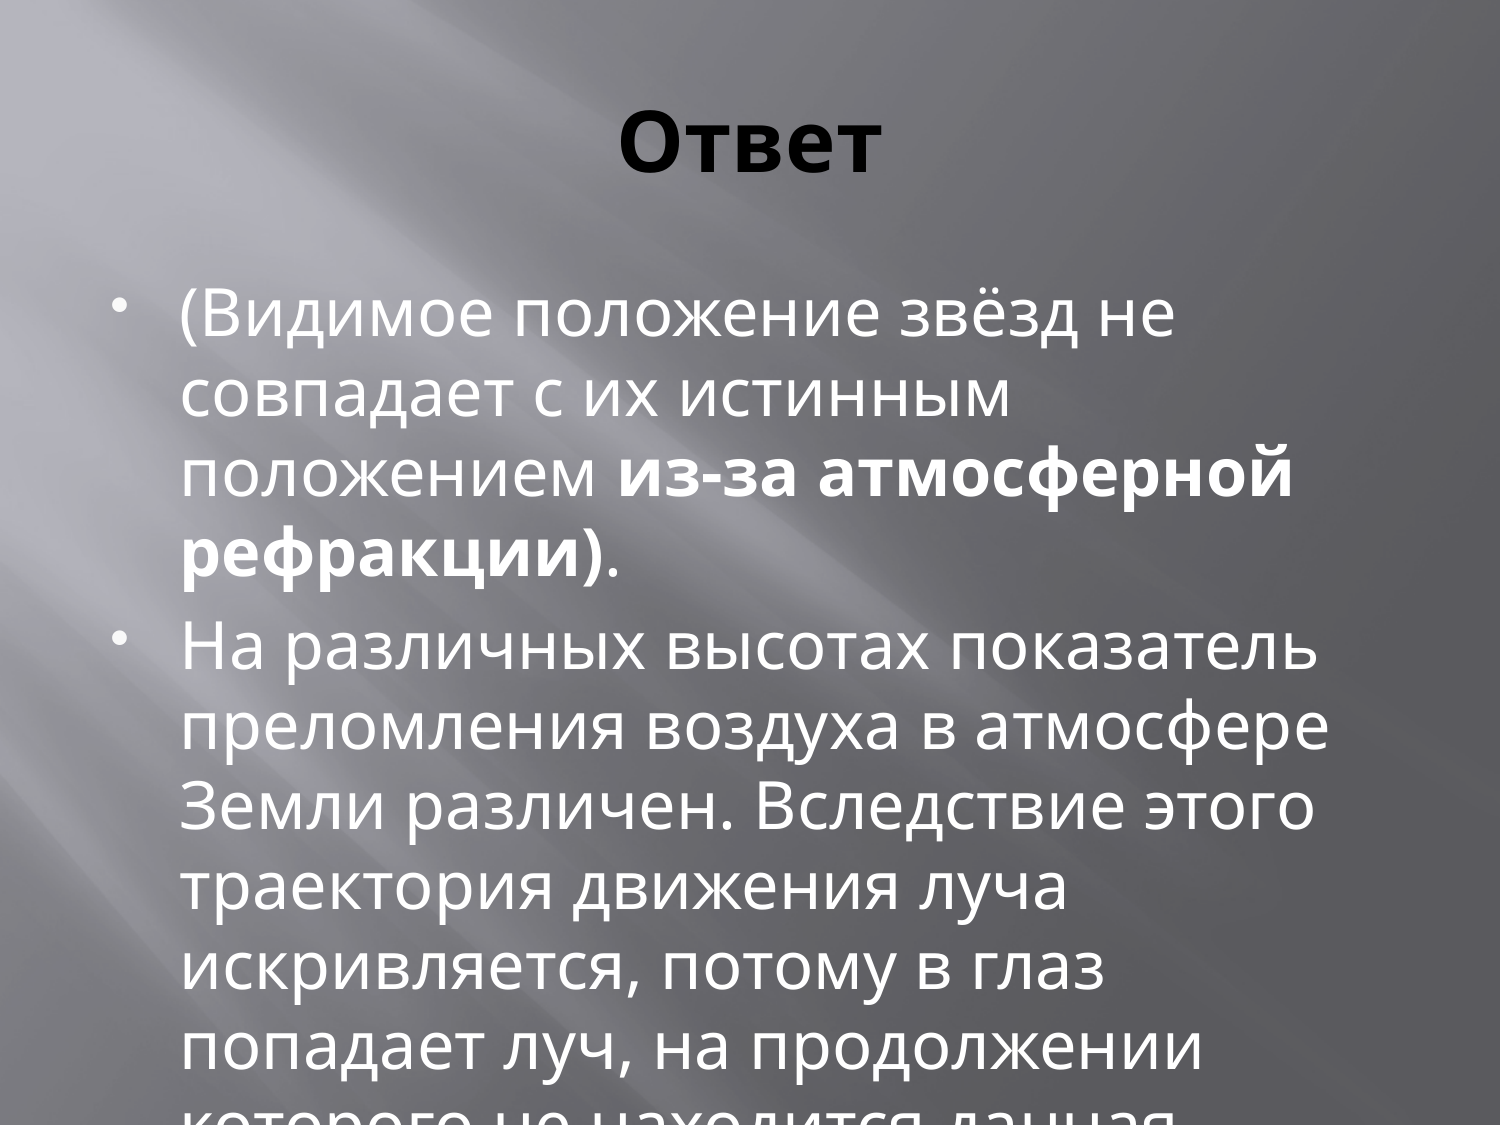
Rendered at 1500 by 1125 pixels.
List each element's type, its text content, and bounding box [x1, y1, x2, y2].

title Ответ [75, 45, 1425, 233]
list (Видимое положение звёзд не совпадает с их истинным положением из-за атмосферной рефракции). На различных высотах показатель преломления воздуха в атмосфере Земли различен. Вследствие этого траектория движения луча искривляется, потому в глаз попадает луч, на продолжении которого не находится данная звезда. [75, 262, 1430, 1005]
